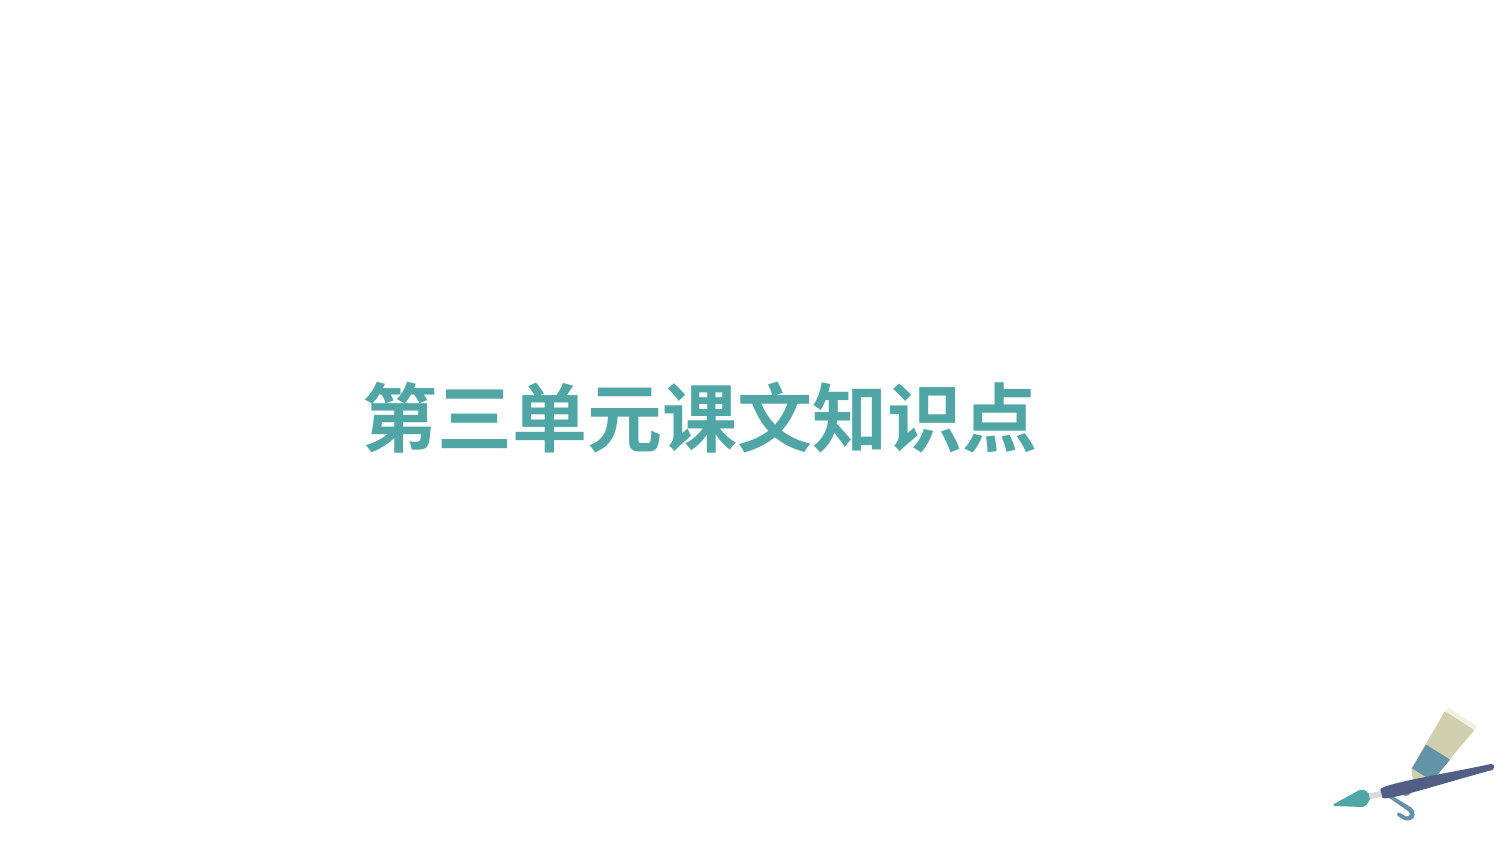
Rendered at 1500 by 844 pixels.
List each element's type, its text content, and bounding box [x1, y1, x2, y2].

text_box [1358, 708, 1481, 844]
text_box 第三单元课文知识点 [347, 318, 1210, 469]
